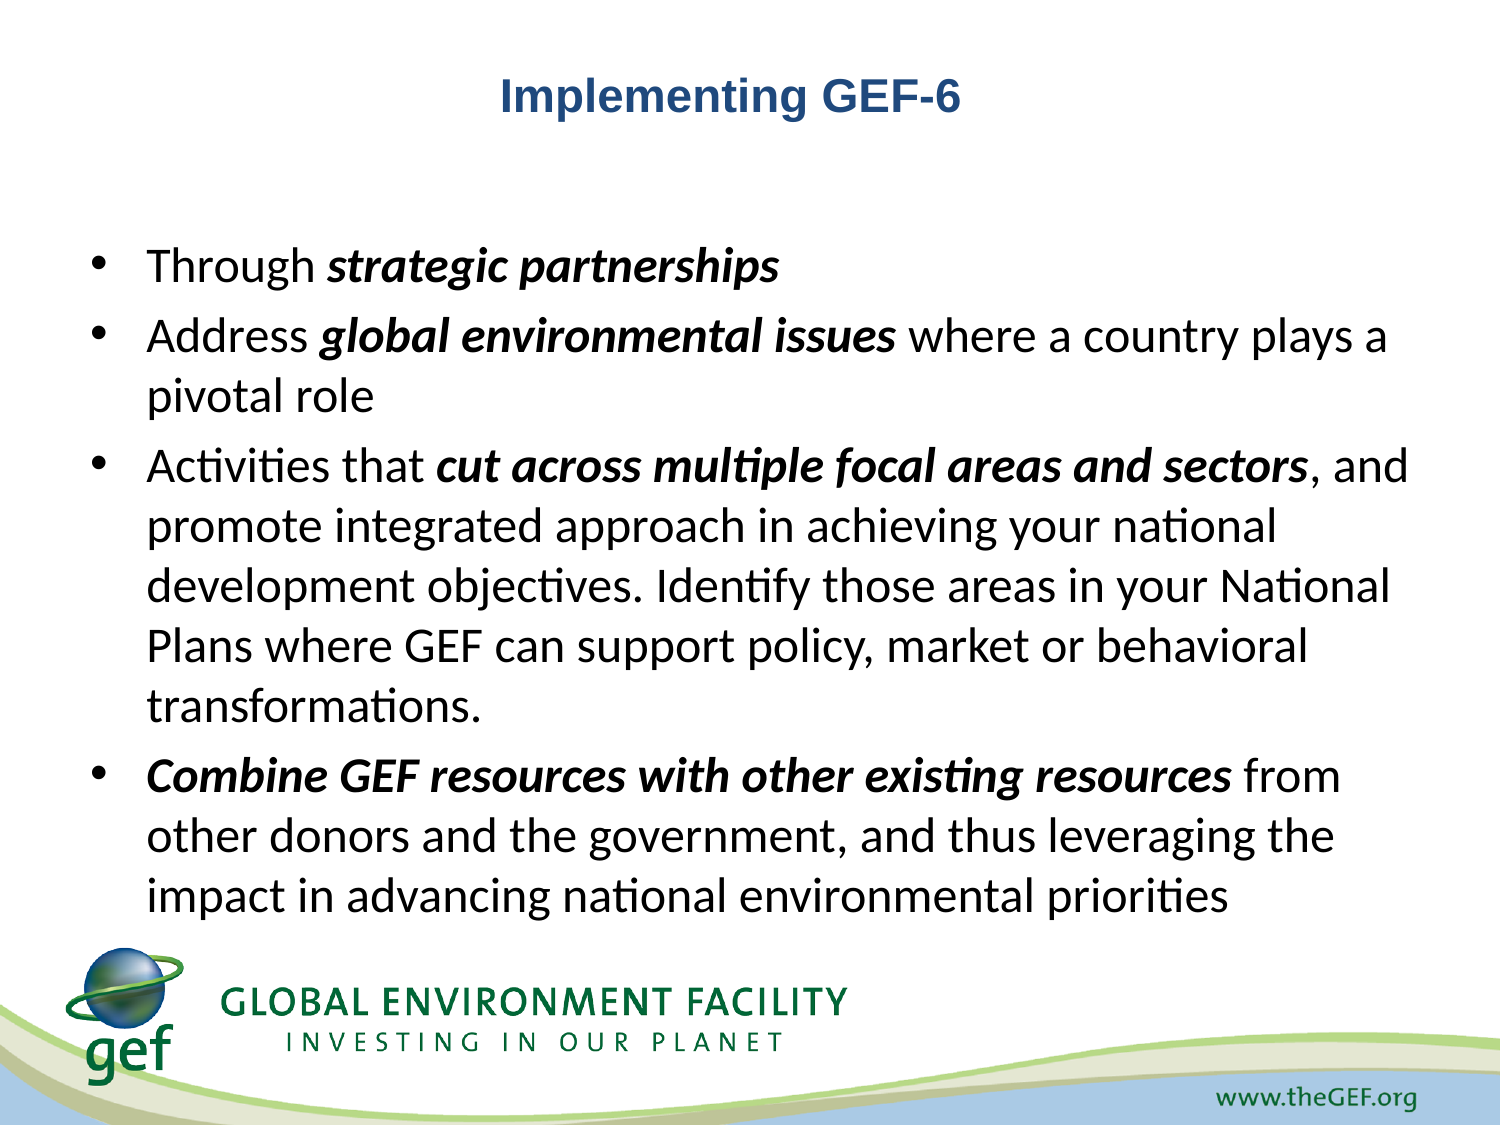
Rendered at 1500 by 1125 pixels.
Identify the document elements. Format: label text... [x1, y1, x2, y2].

list Through strategic partnerships Address global environmental issues where a country plays a pivotal role Activities that cut across multiple focal areas and sectors, and promote integrated approach in achieving your national development objectives. Identify those areas in your National Plans where GEF can support policy, market or behavioral transformations. Combine GEF resources with other existing resources from other donors and the government, and thus leveraging the impact in advancing national environmental priorities [74, 224, 1426, 968]
picture [0, 920, 1500, 1125]
title Implementing GEF-6 [62, 0, 1413, 188]
